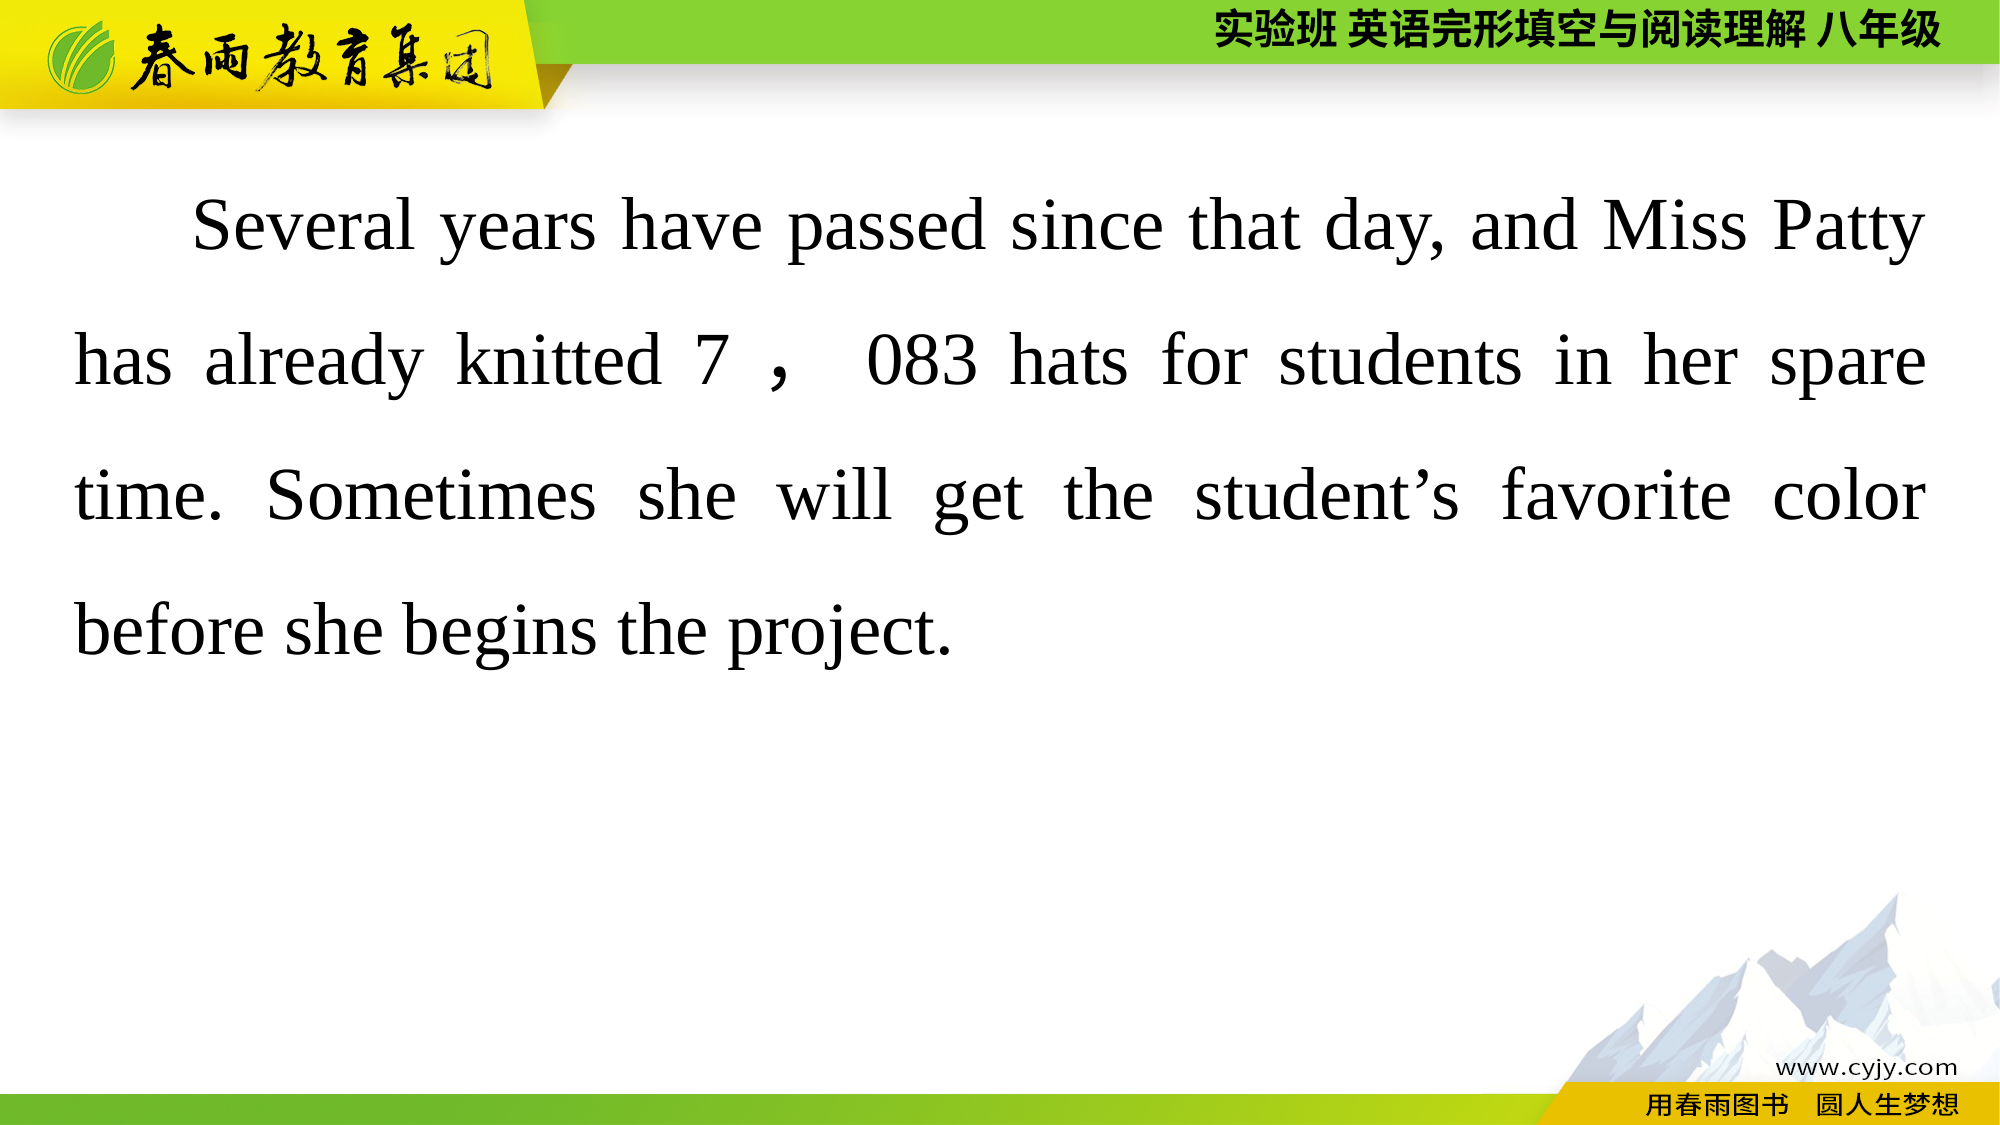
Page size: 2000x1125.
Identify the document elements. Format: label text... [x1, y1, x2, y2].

list Several years have passed since that day, and Miss Patty has already knitted 7，083 hats for students in her spare time. Sometimes she will get the student’s favorite color before she begins the project. [59, 122, 1944, 683]
picture [0, 0, 2000, 1125]
